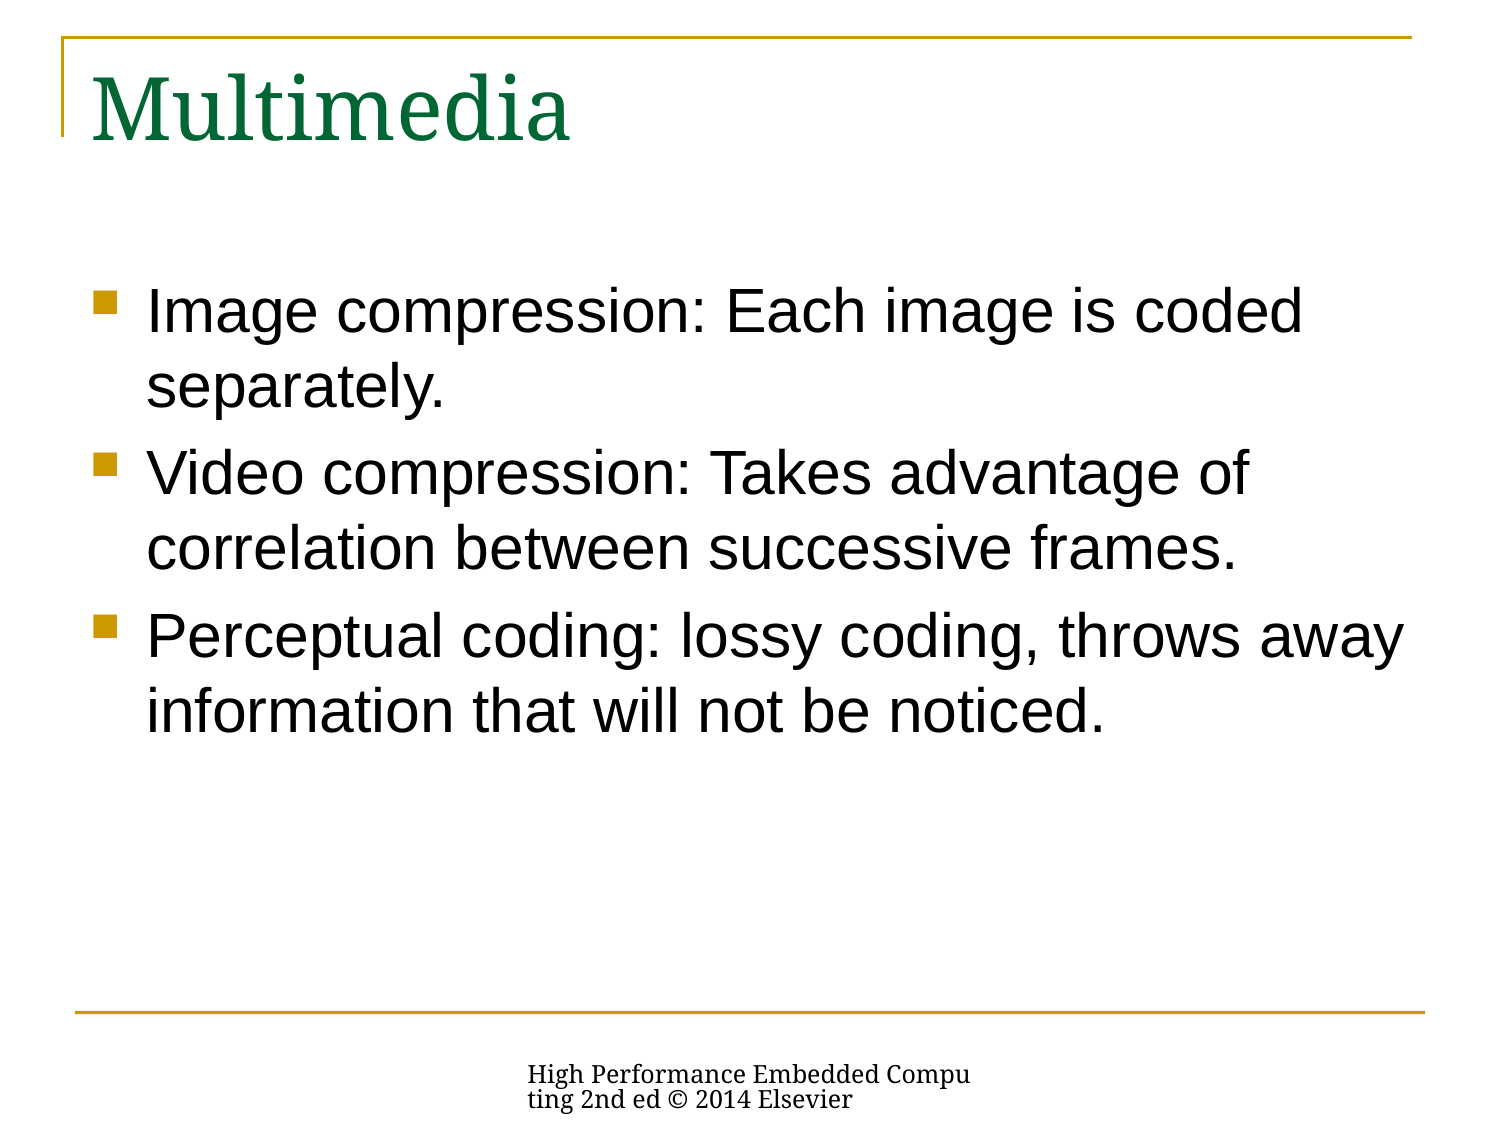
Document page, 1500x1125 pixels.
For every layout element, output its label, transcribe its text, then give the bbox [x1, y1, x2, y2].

title Multimedia [75, 45, 1425, 233]
footer High Performance Embedded Computing 2nd ed © 2014 Elsevier [512, 1025, 988, 1100]
list Image compression: Each image is coded separately. Video compression: Takes advantage of correlation between successive frames. Perceptual coding: lossy coding, throws away information that will not be noticed. [75, 262, 1425, 1006]
